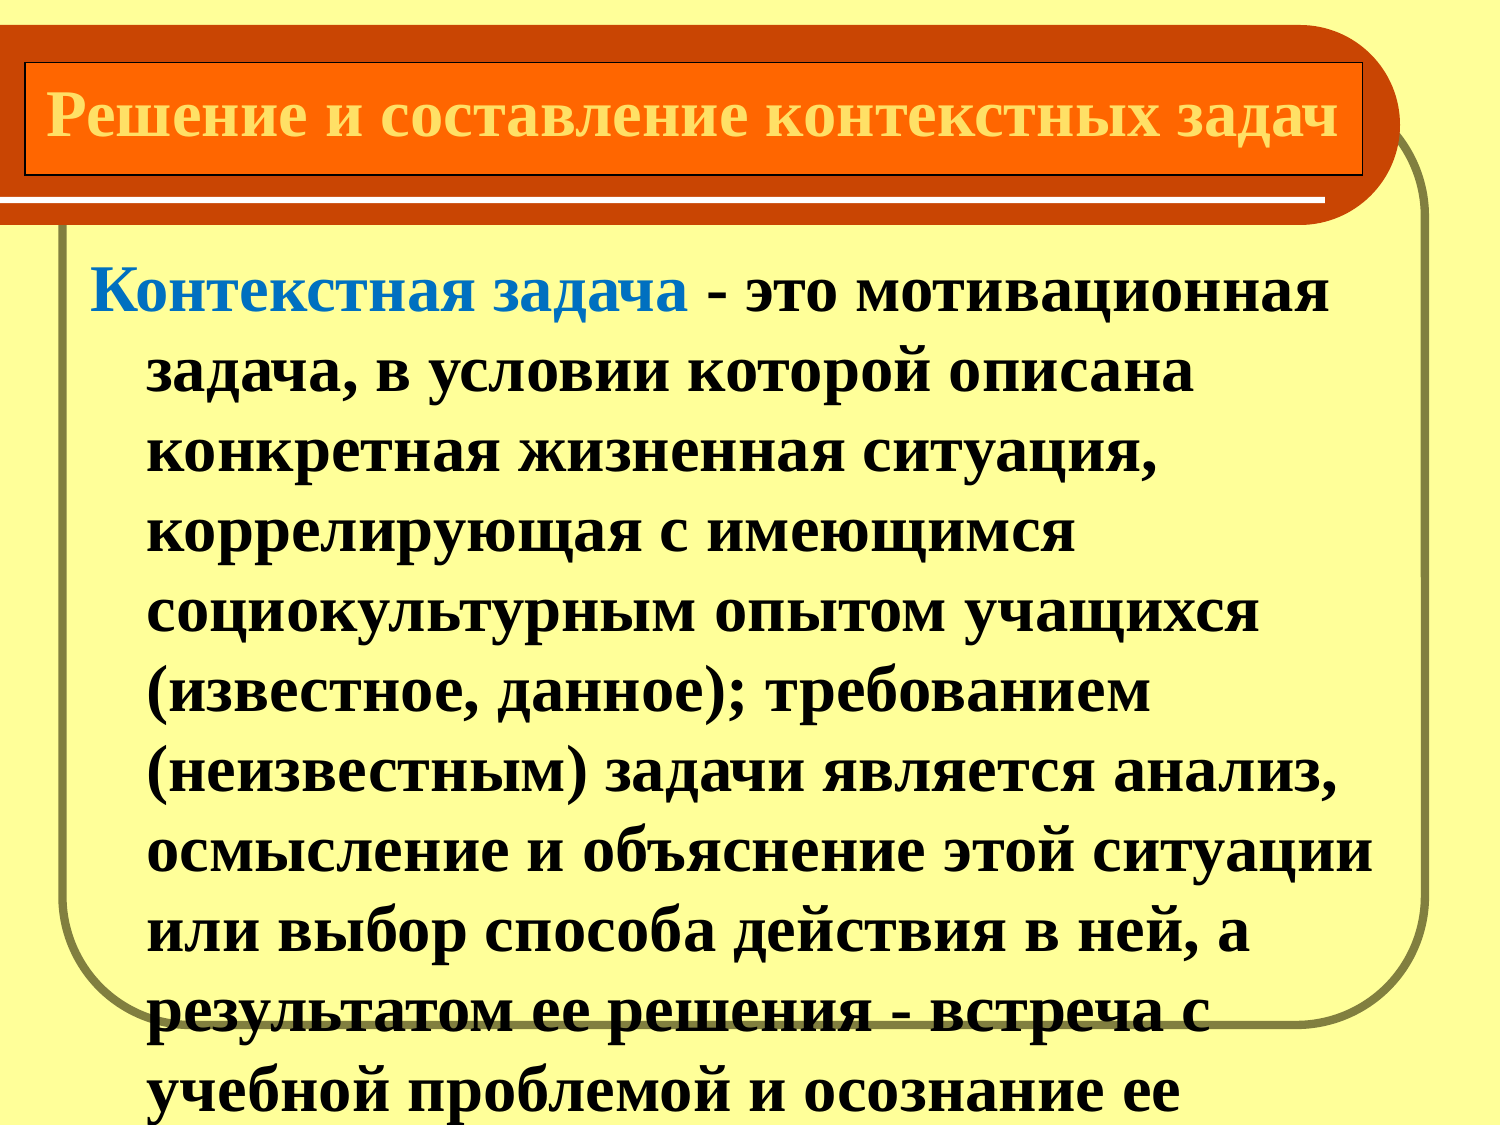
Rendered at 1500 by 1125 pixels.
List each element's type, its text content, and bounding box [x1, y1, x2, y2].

text_box Решение и составление контекстных задач [24, 62, 1363, 175]
list Контекстная задача - это мотивационная задача, в условии которой описана конкретная жизненная ситуация, коррелирующая с имеющимся социокультурным опытом учащихся (известное, данное); требованием (неизвестным) задачи является анализ, осмысление и объяснение этой ситуации или выбор способа действия в ней, а результатом ее решения - встреча с учебной проблемой и осознание ее личностной значимости. [74, 237, 1413, 963]
text_box [412, 937, 1025, 1088]
text_box [1363, 76, 1450, 137]
